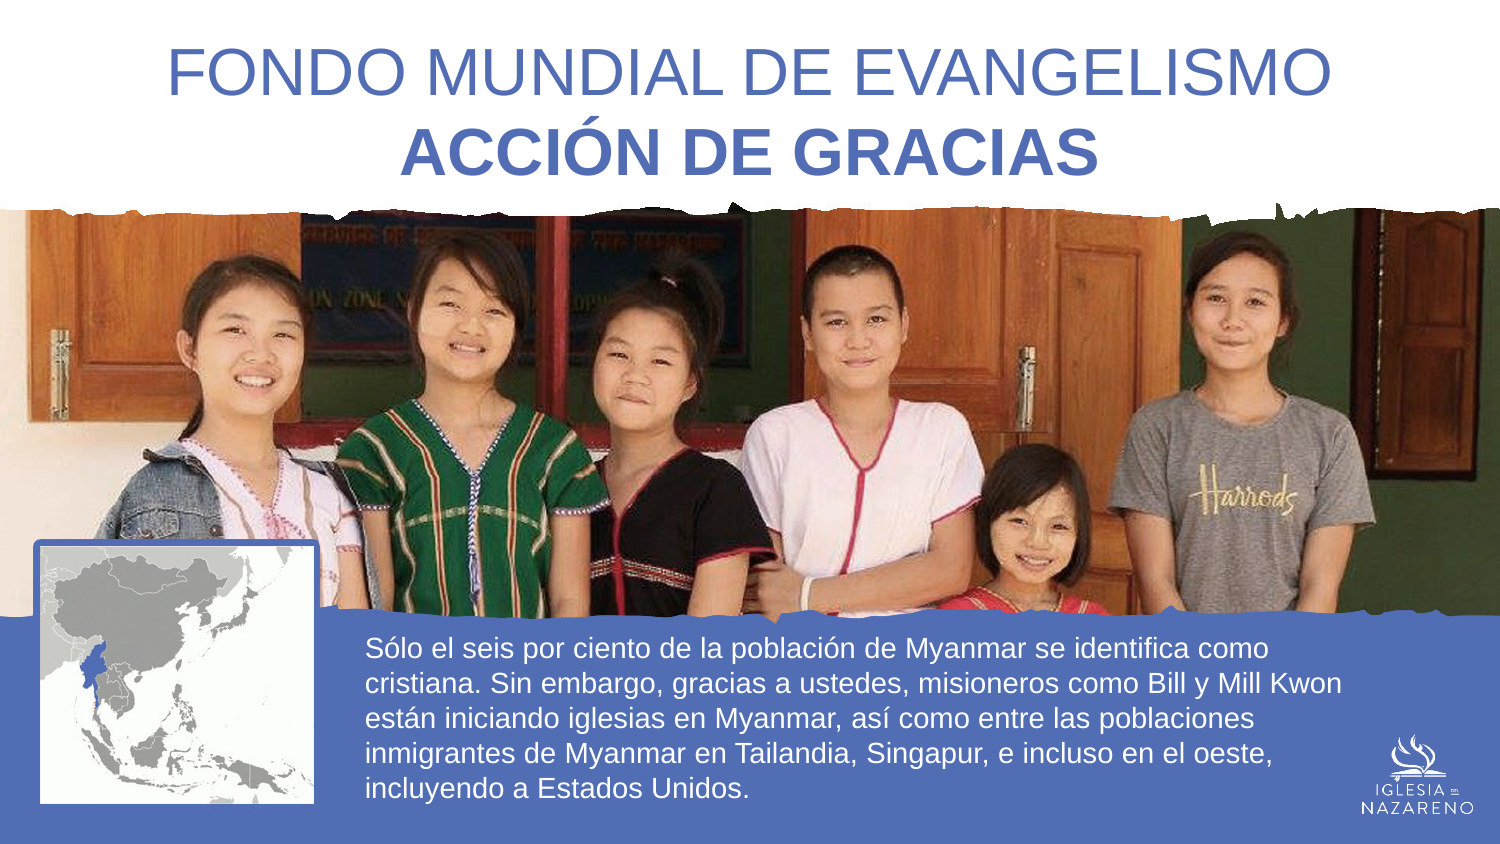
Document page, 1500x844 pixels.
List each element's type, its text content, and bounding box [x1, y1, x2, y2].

text_box Sólo el seis por ciento de la población de Myanmar se identifica como cristiana. Sin embargo, gracias a ustedes, misioneros como Bill y Mill Kwon están iniciando iglesias en Myanmar, así como entre las poblaciones inmigrantes de Myanmar en Tailandia, Singapur, e incluso en el oeste, incluyendo a Estados Unidos. [350, 621, 1375, 812]
text_box Fondo Mundial de Evangelismo Acción de Gracias [12, 21, 1488, 197]
picture [0, 0, 1500, 844]
